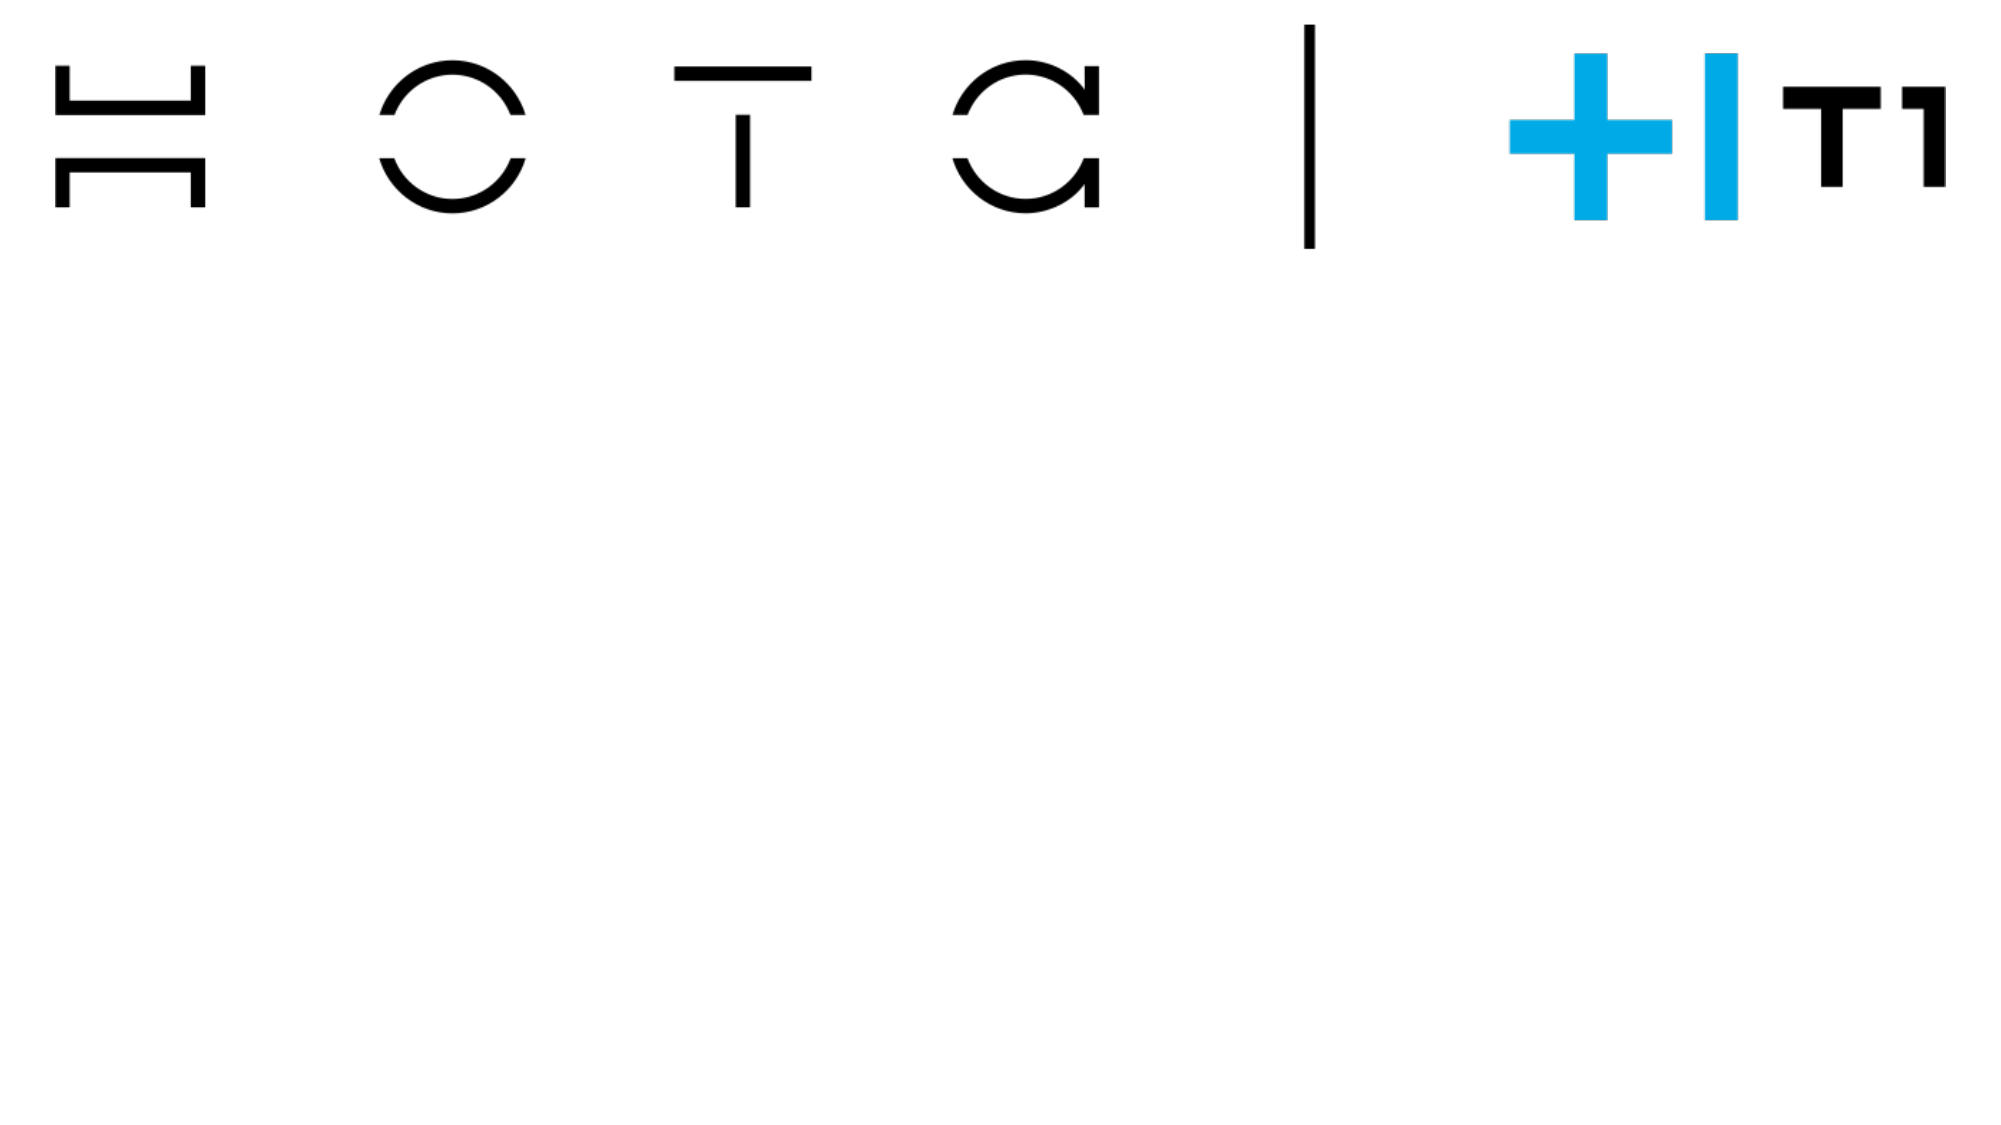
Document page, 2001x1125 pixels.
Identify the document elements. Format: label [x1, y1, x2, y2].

picture [55, 22, 1946, 252]
